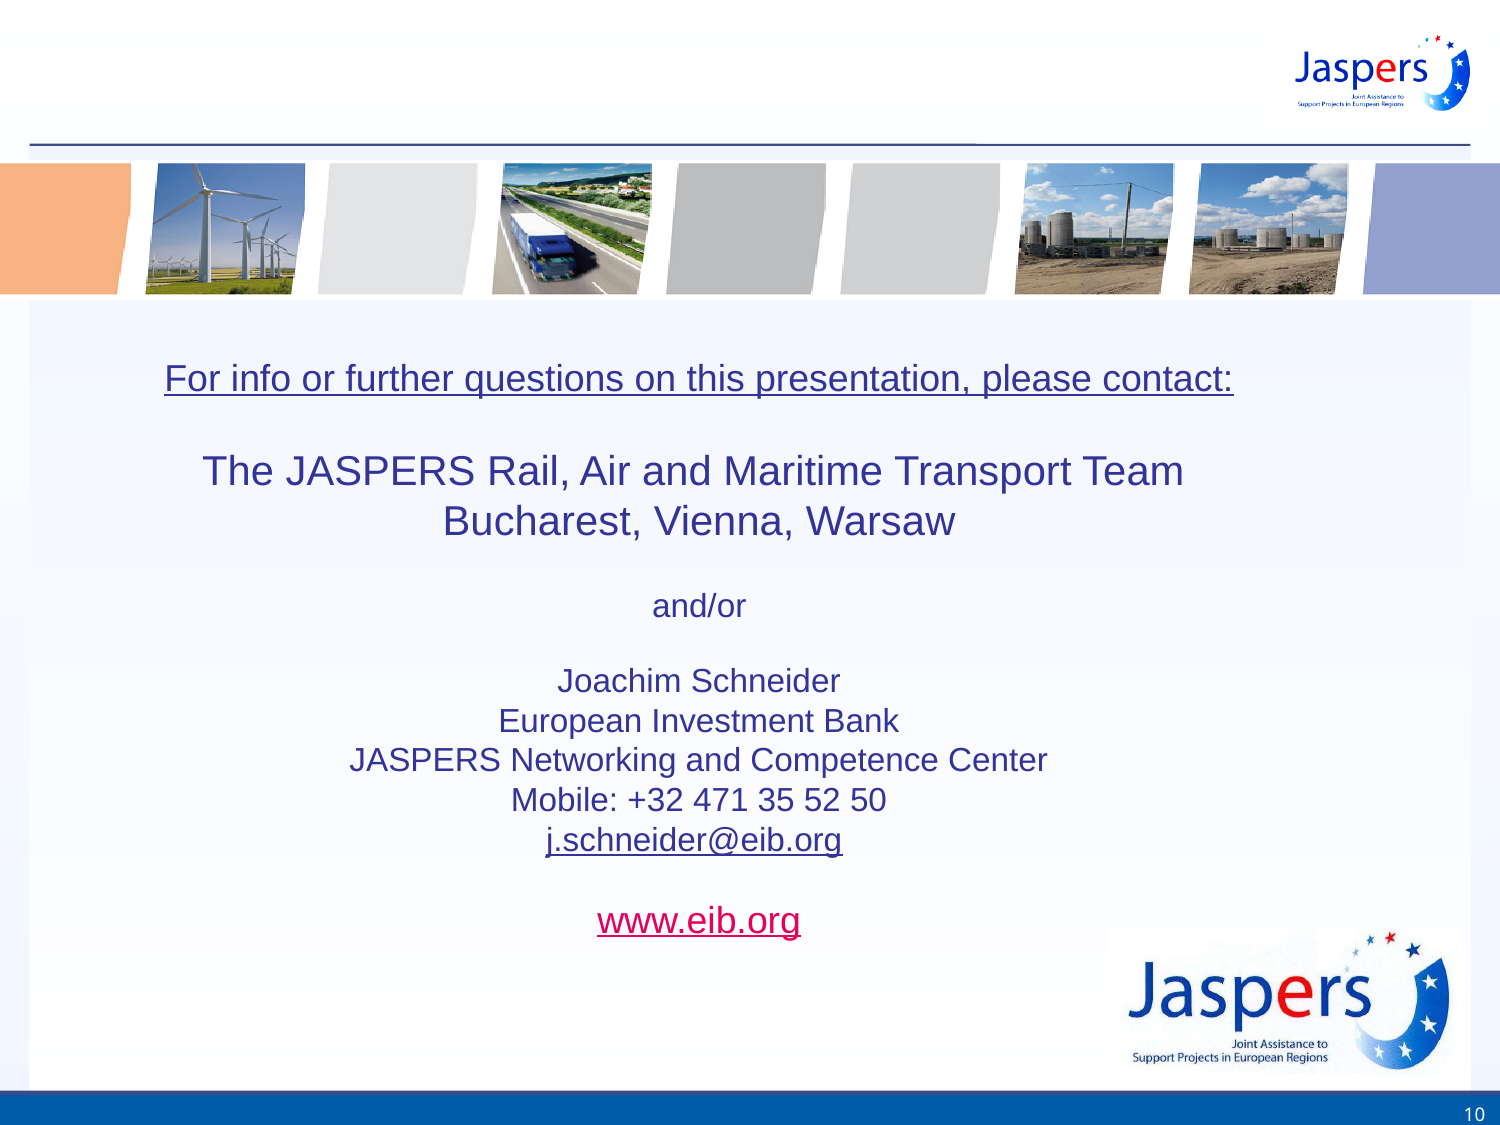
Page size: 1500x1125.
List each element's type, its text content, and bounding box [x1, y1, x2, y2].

text_box For info or further questions on this presentation, please contact: The JASPERS Rail, Air and Maritime Transport Team Bucharest, Vienna, Warsaw and/or Joachim Schneider European Investment Bank JASPERS Networking and Competence Center Mobile: +32 471 35 52 50 j.schneider@eib.org www.eib.org [0, 309, 1399, 1039]
picture [0, 160, 1500, 301]
picture [1106, 928, 1462, 1076]
picture [0, 1094, 1500, 1125]
